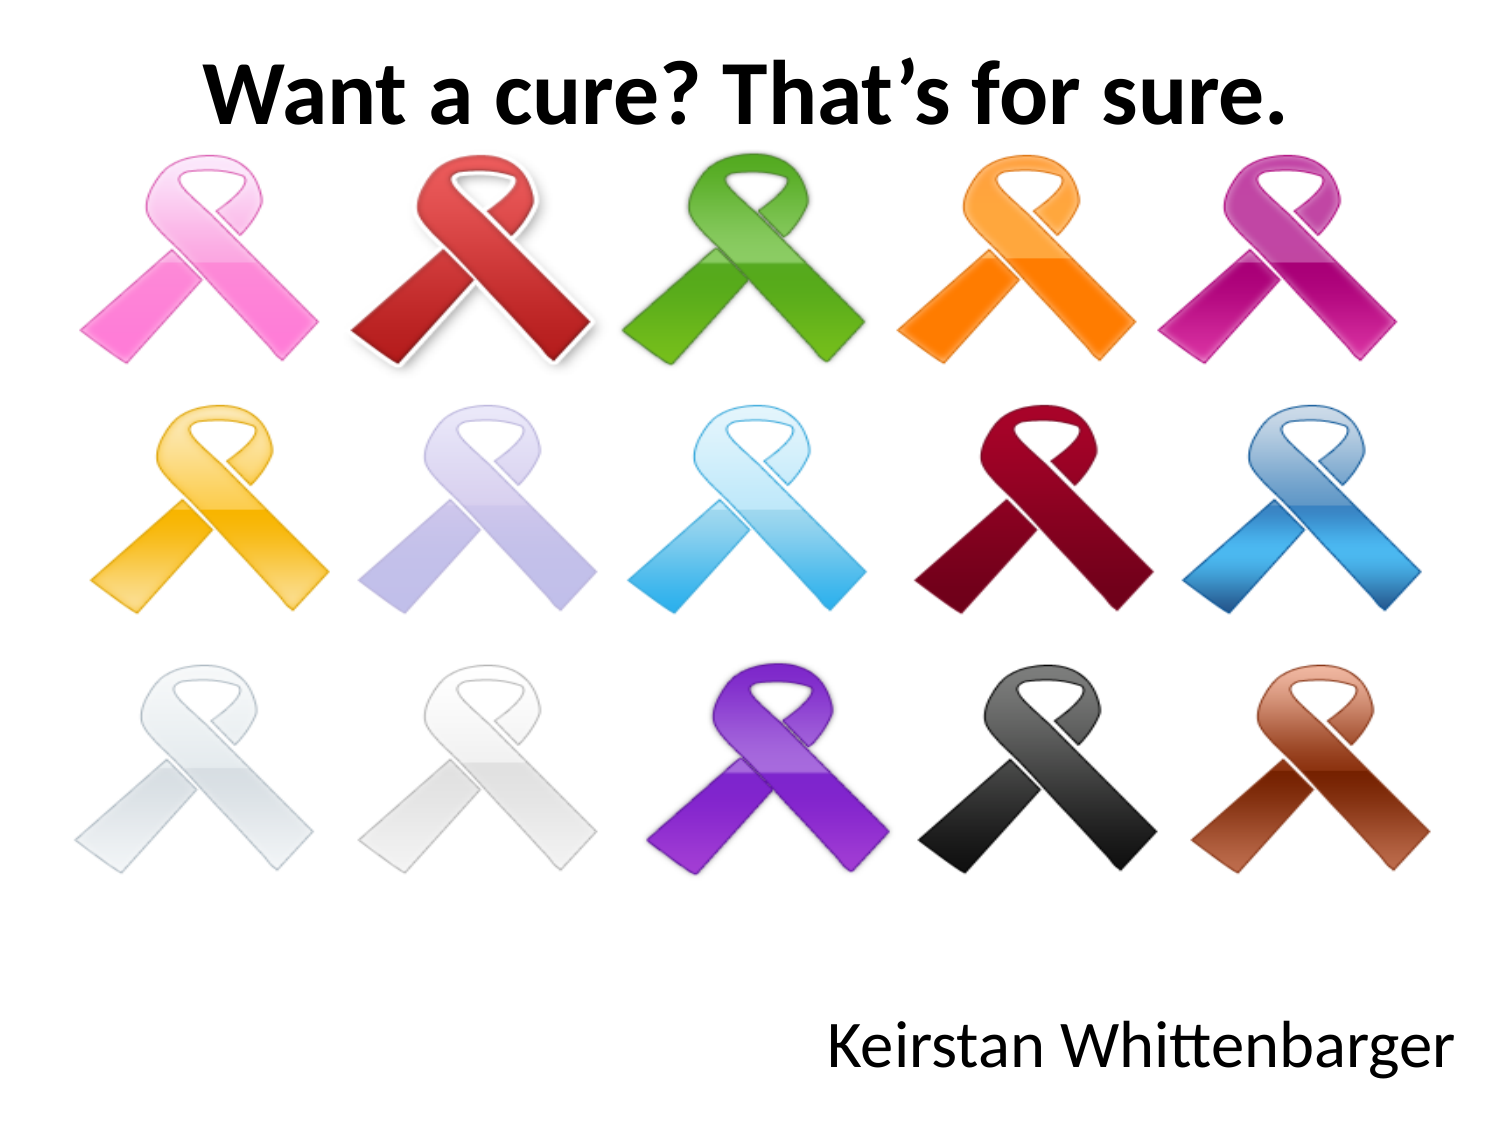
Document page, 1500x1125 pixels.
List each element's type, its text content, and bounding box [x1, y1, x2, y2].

picture [49, 137, 1451, 976]
list Keirstan Whittenbarger [812, 992, 1500, 1125]
title Want a cure? That’s for sure. [187, 0, 1500, 150]
